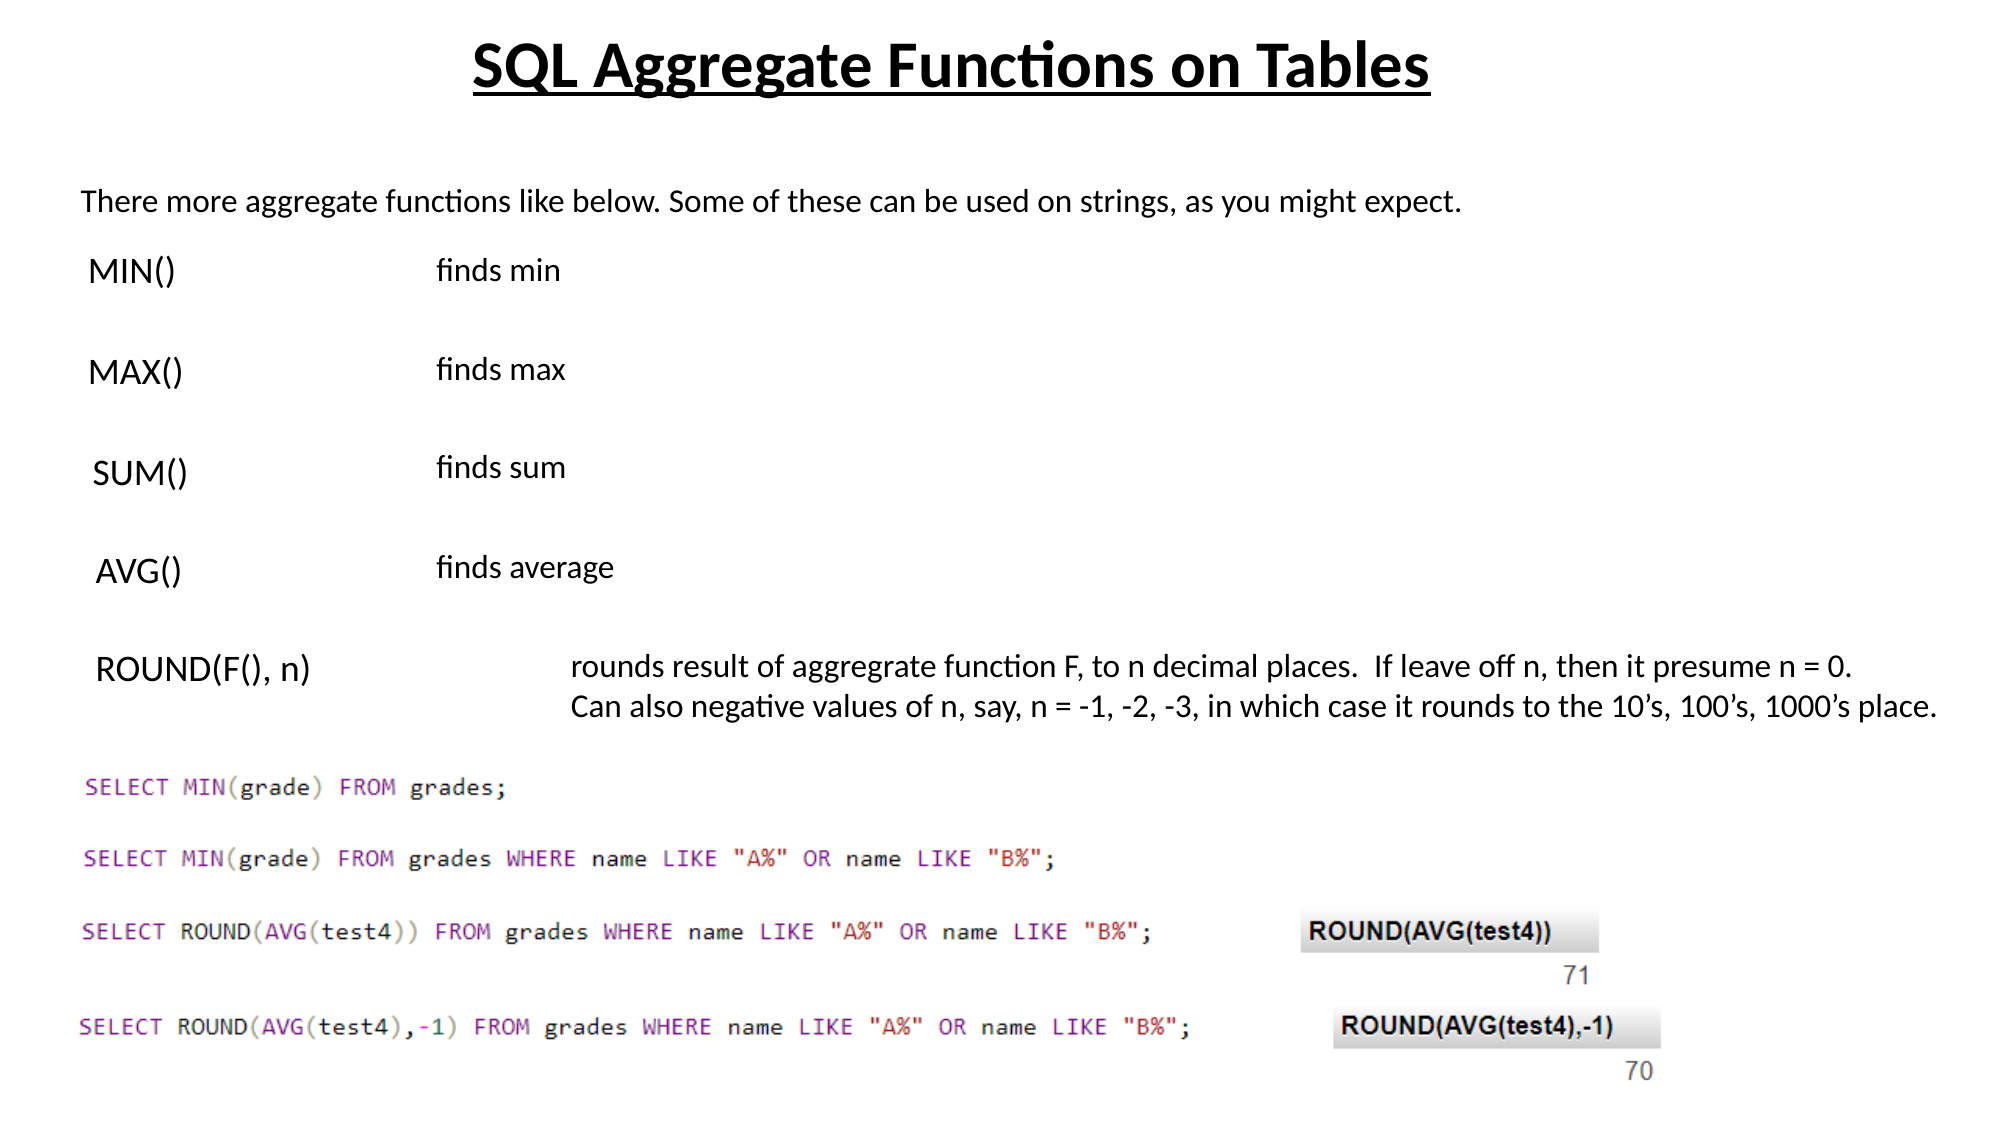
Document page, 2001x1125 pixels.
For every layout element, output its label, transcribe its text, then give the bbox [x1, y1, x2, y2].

text_box MIN() [73, 238, 228, 299]
text_box SUM() [77, 440, 233, 501]
text_box finds average [421, 538, 758, 593]
picture [73, 1005, 1197, 1041]
text_box ROUND(F(), n) [80, 636, 356, 697]
picture [1332, 1004, 1669, 1088]
picture [1298, 904, 1615, 994]
text_box finds max [421, 339, 758, 395]
text_box AVG() [80, 538, 236, 599]
text_box finds min [421, 241, 758, 296]
text_box There more aggregate functions like below. Some of these can be used on strings, as you might expect. [65, 172, 1644, 227]
picture [76, 768, 506, 808]
text_box rounds result of aggregrate function F, to n decimal places. If leave off n, then it presume n = 0. Can also negative values of n, say, n = -1, -2, -3, in which case it rounds to the 10’s, 100’s, 1000’s place. [556, 636, 1969, 731]
text_box finds sum [421, 437, 758, 493]
picture [76, 838, 1070, 879]
text_box SQL Aggregate Functions on Tables [457, 13, 1446, 109]
text_box MAX() [73, 339, 228, 400]
picture [76, 907, 1163, 949]
